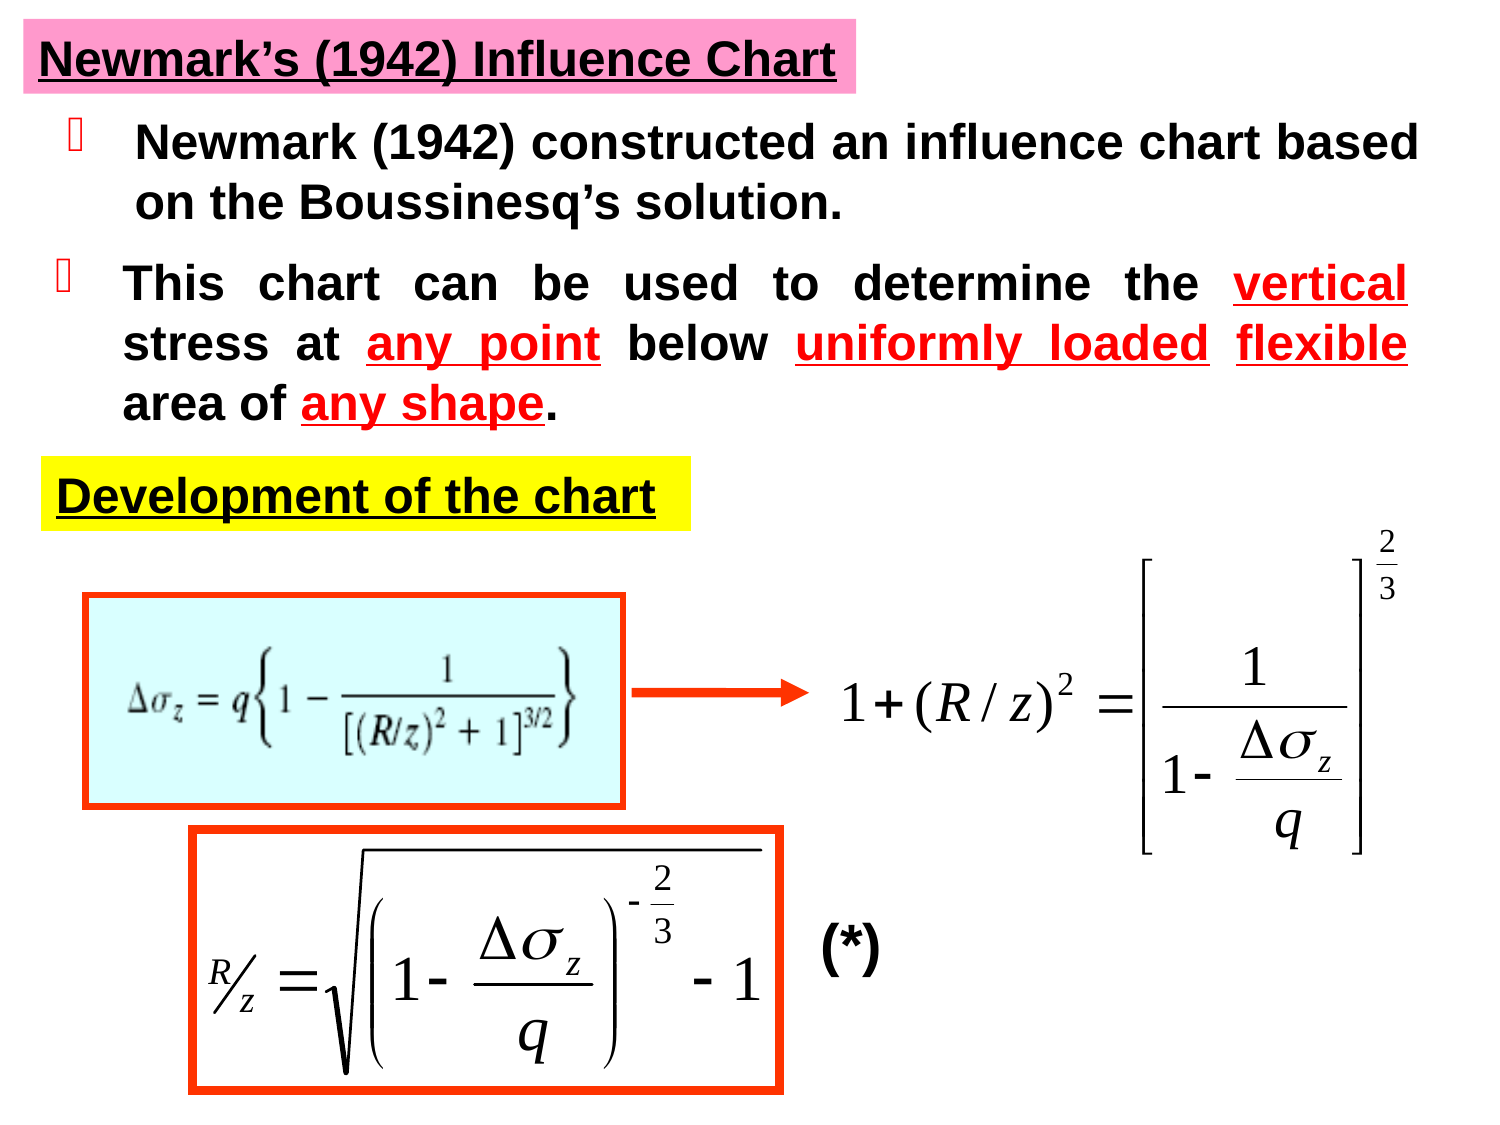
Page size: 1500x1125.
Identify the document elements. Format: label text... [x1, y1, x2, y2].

text_box Newmark (1942) constructed an influence chart based on the Boussinesq’s solution. [53, 101, 1436, 237]
picture [88, 597, 621, 804]
text_box (*) [805, 899, 898, 985]
text_box Development of the chart [41, 456, 691, 531]
text_box This chart can be used to determine the vertical stress at any point below uniformly loaded flexible area of any shape. [41, 243, 1424, 439]
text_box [836, 515, 1408, 866]
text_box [196, 833, 775, 1087]
text_box [631, 686, 810, 699]
text_box Newmark’s (1942) Influence Chart [23, 18, 857, 94]
